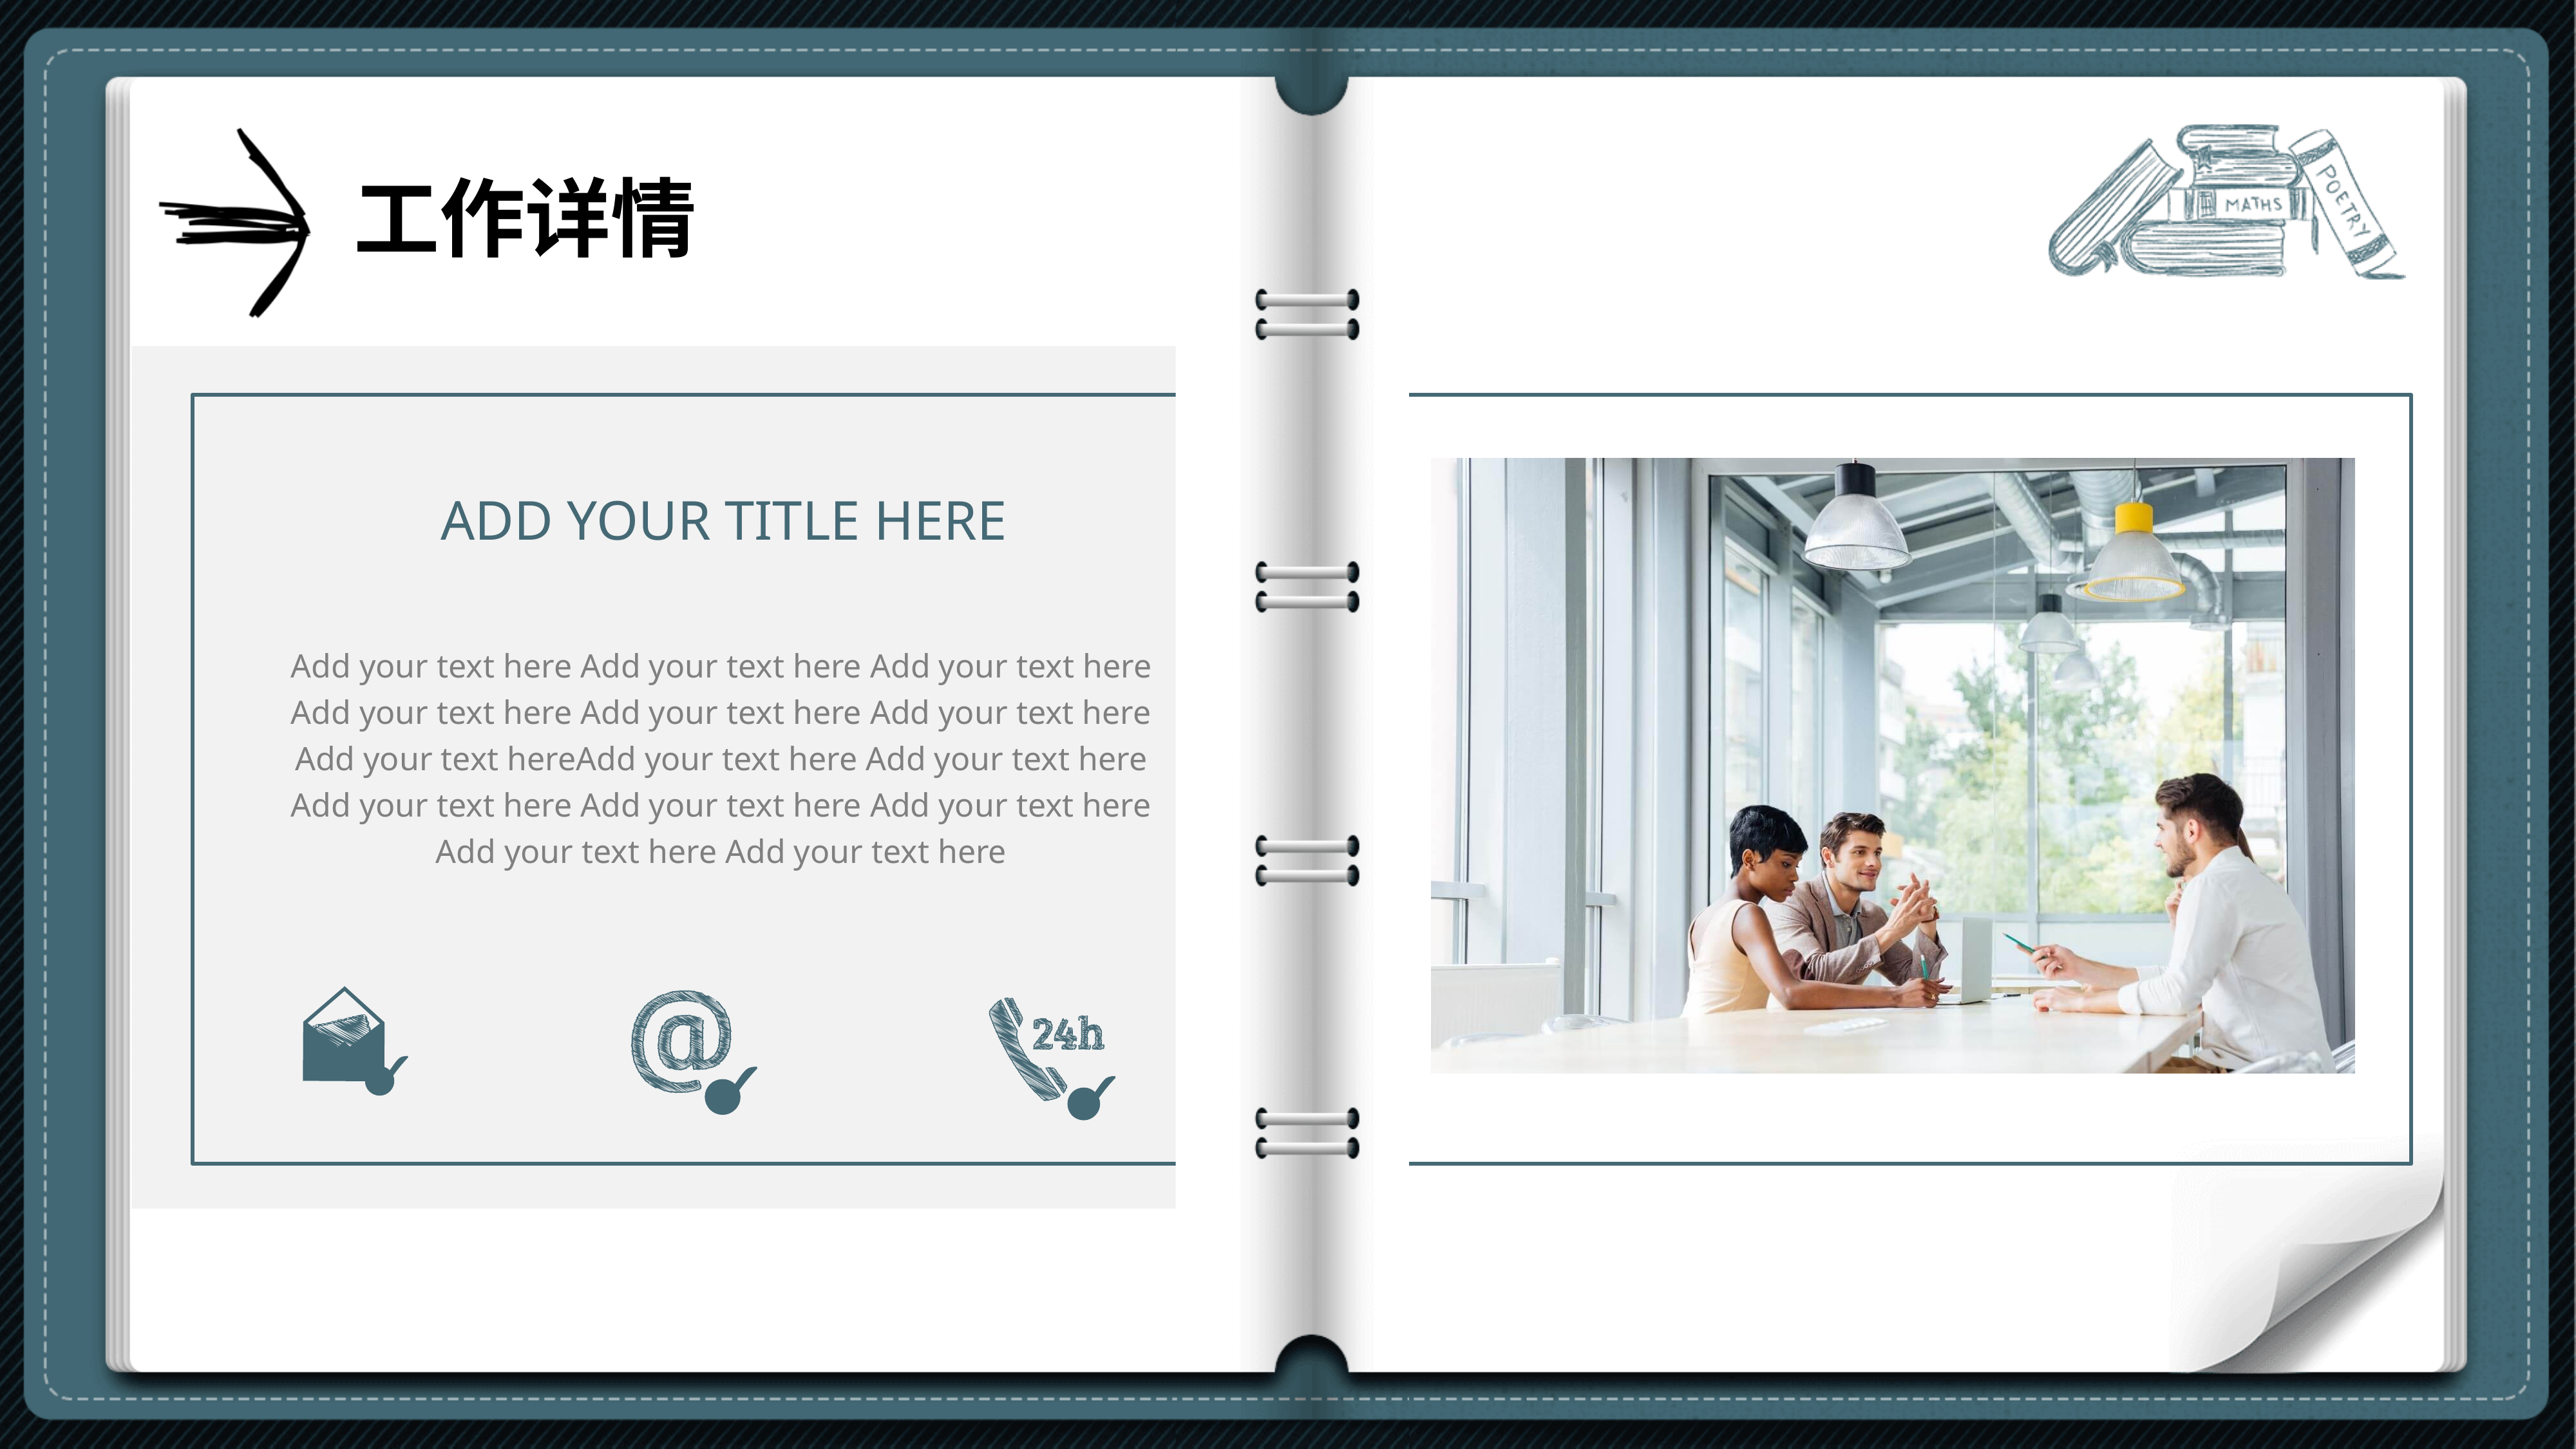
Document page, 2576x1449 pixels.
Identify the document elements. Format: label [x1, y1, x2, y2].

text_box [989, 997, 1116, 1121]
text_box [630, 990, 758, 1115]
text_box [303, 986, 409, 1096]
picture [0, 0, 2576, 1449]
